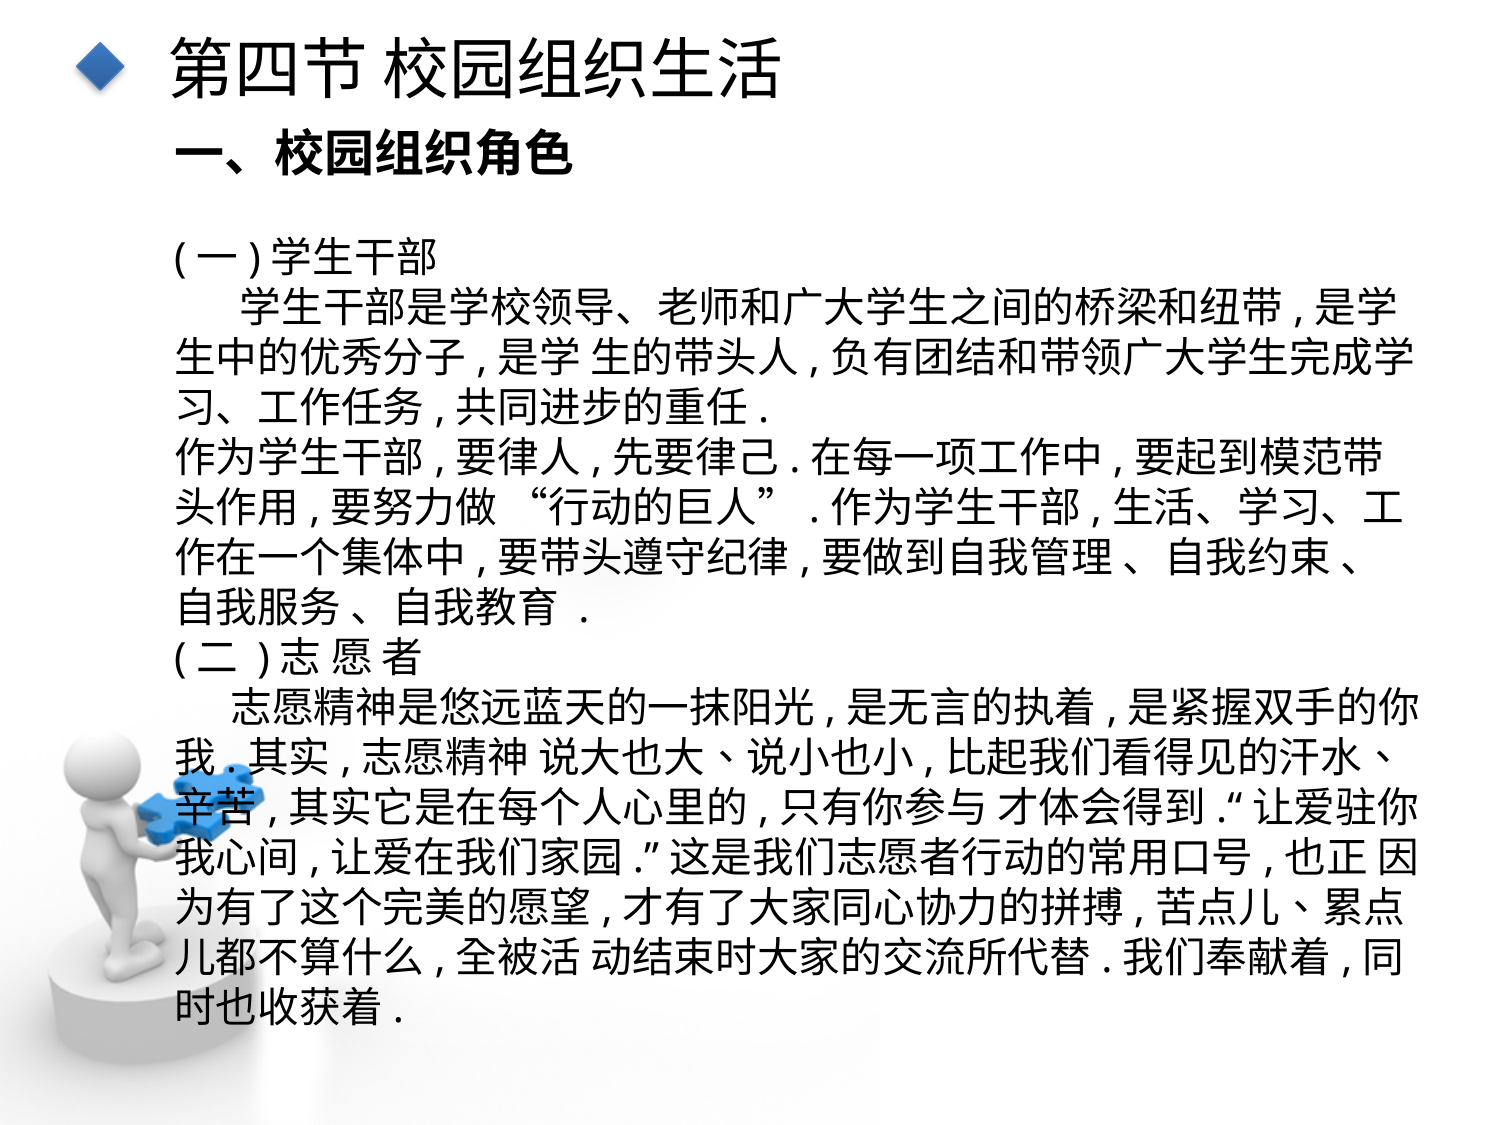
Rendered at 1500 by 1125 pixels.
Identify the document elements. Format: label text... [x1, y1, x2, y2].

text_box 一、校园组织角色 (一)学生干部 学生干部是学校领导、老师和广大学生之间的桥梁和纽带,是学生中的优秀分子,是学 生的带头人,负有团结和带领广大学生完成学习、工作任务,共同进步的重任. 作为学生干部,要律人,先要律己.在每一项工作中,要起到模范带头作用,要努力做 “行动的巨人”.作为学生干部,生活、学习、工作在一个集体中,要带头遵守纪律,要做到自我管理 、自我约束 、自我服务 、自我教育 . (二 )志 愿 者 志愿精神是悠远蓝天的一抹阳光,是无言的执着,是紧握双手的你我.其实,志愿精神 说大也大、说小也小,比起我们看得见的汗水、辛苦,其实它是在每个人心里的,只有你参与 才体会得到.“让爱驻你我心间,让爱在我们家园.”这是我们志愿者行动的常用口号,也正 因为有了这个完美的愿望,才有了大家同心协力的拼搏,苦点儿、累点儿都不算什么,全被活 动结束时大家的交流所代替.我们奉献着,同时也收获着. [159, 113, 1435, 1039]
text_box 第四节 校园组织生活 [152, 19, 799, 114]
picture [0, 0, 1500, 1125]
text_box [76, 42, 125, 91]
